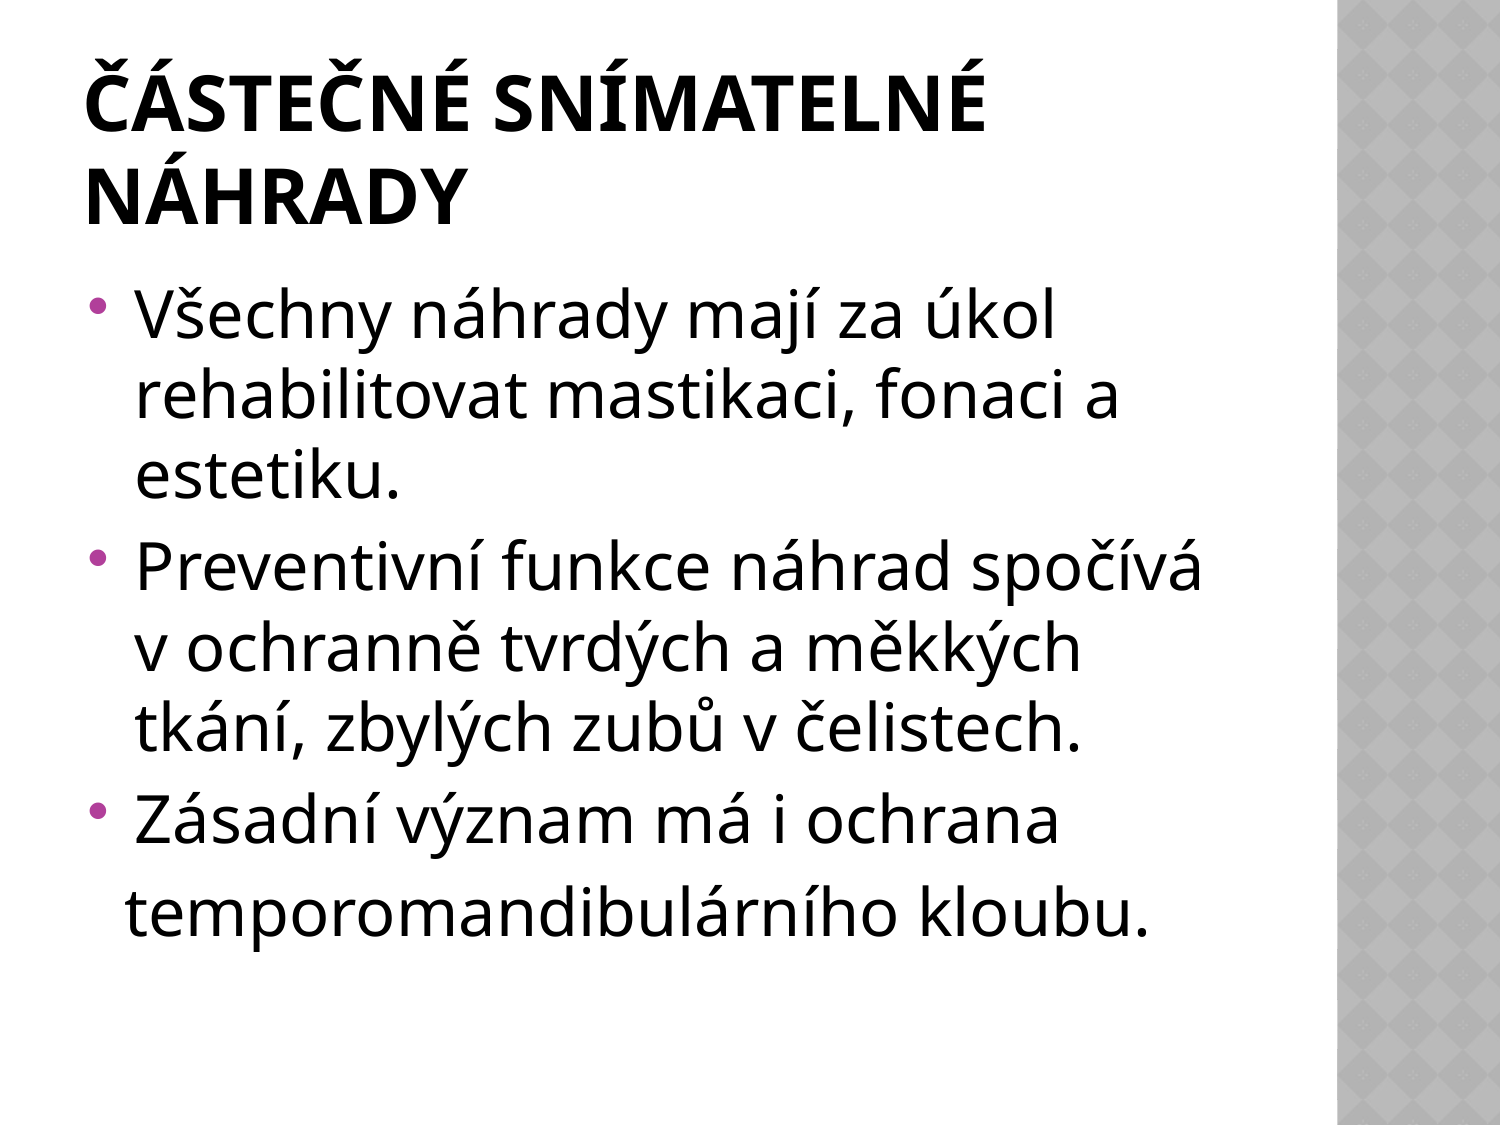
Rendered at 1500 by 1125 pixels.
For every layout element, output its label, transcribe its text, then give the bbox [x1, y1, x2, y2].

title Částečné snímatelné náhrady [75, 52, 1263, 240]
list Všechny náhrady mají za úkol rehabilitovat mastikaci, fonaci a estetiku. Preventivní funkce náhrad spočívá v ochranně tvrdých a měkkých tkání, zbylých zubů v čelistech. Zásadní význam má i ochrana temporomandibulárního kloubu. [75, 264, 1263, 1059]
